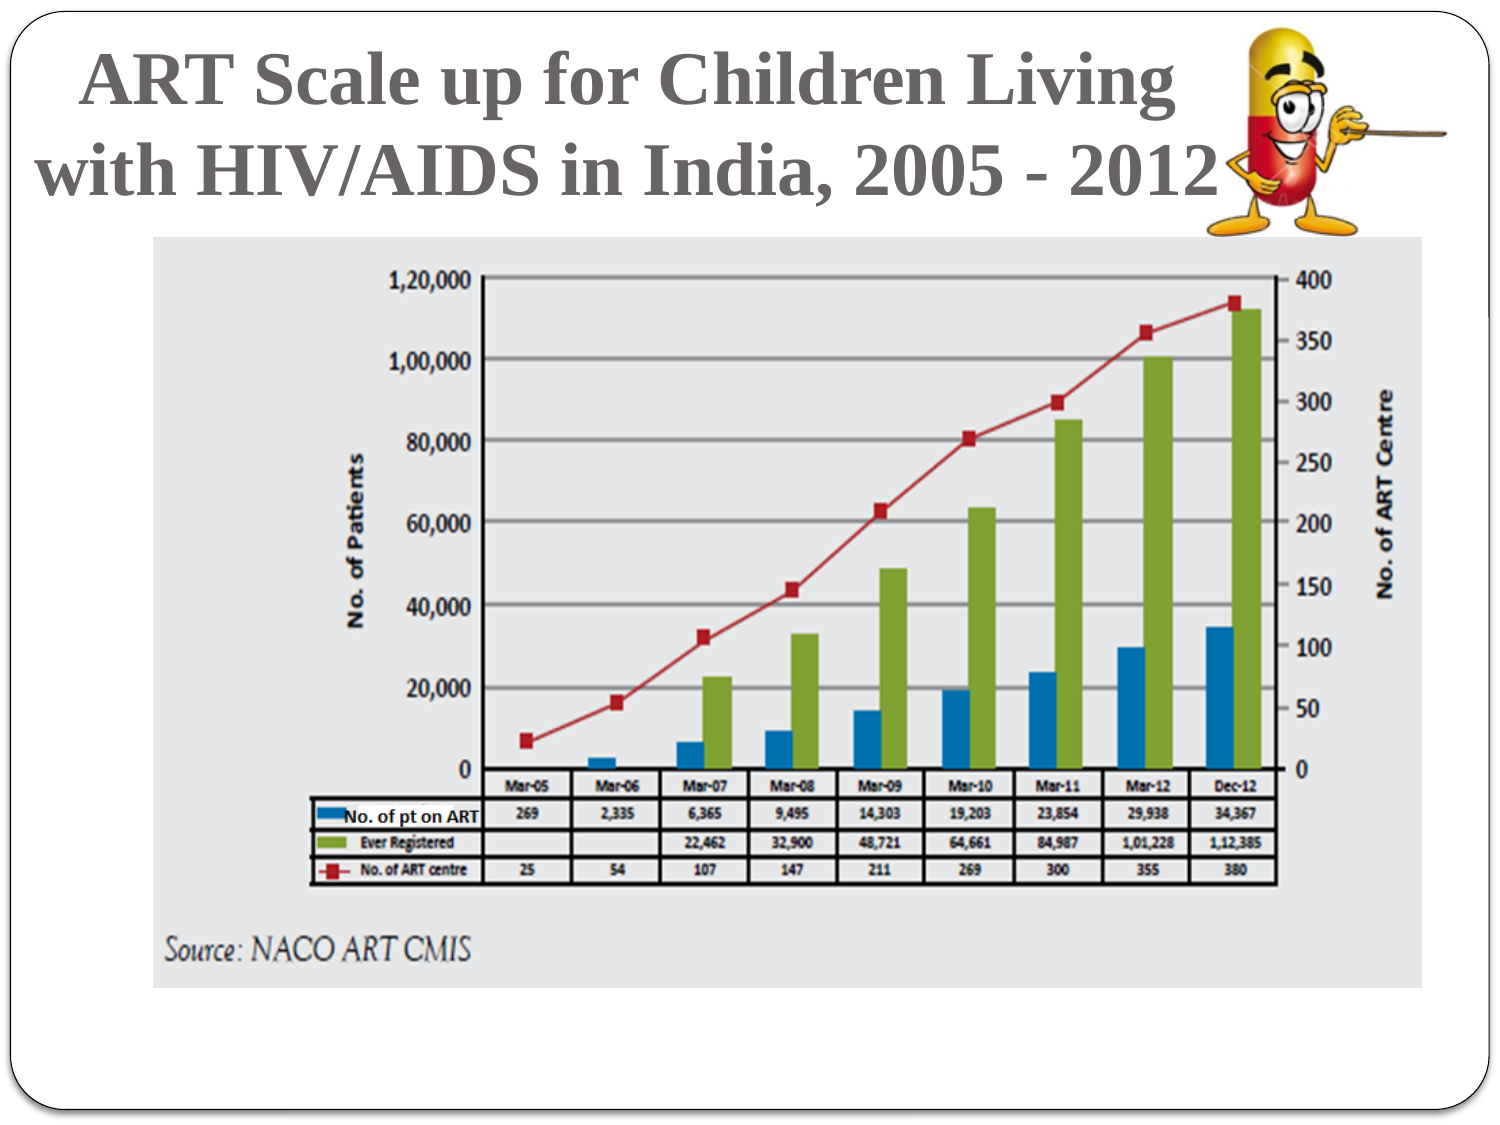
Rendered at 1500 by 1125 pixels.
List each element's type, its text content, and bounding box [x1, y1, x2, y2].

picture [1186, 18, 1459, 269]
title ART Scale up for Children Living with HIV/AIDS in India, 2005 - 2012 [8, 18, 1184, 227]
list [153, 237, 1422, 988]
